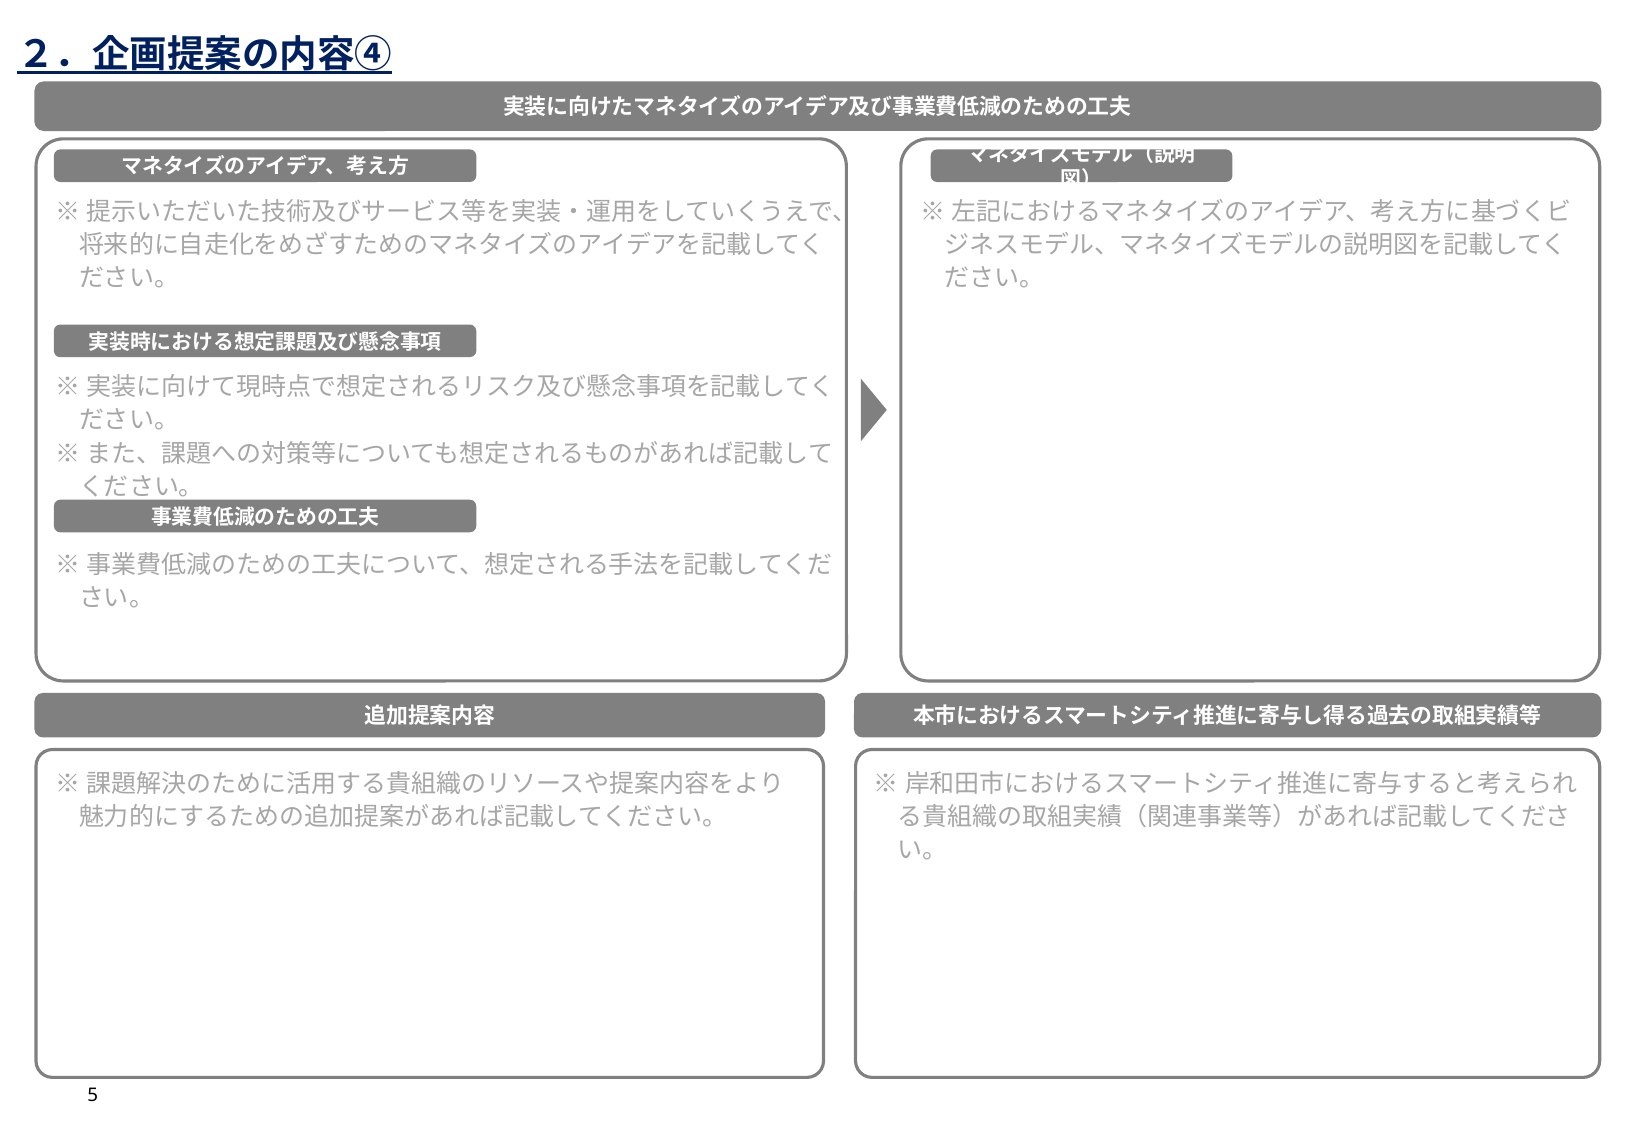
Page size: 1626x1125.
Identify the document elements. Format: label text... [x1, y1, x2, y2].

text_box [36, 138, 847, 681]
text_box 実装に向けたマネタイズのアイデア及び事業費低減のための工夫 [36, 82, 1600, 130]
slide_number 5 [68, 1080, 98, 1109]
text_box [861, 381, 886, 439]
text_box マネタイズのアイデア、考え方 [55, 150, 475, 181]
text_box マネタイズモデル（説明図） [932, 150, 1231, 181]
text_box [855, 749, 1600, 1078]
text_box ※事業費低減のための工夫について、想定される手法を記載してください。 [55, 544, 836, 612]
text_box ※課題解決のために活用する貴組織のリソースや提案内容をより魅力的にするための追加提案があれば記載してください。 [55, 763, 808, 831]
text_box ２．企画提案の内容④ [2, 0, 808, 83]
text_box 追加提案内容 [35, 694, 824, 736]
text_box [35, 749, 824, 1078]
text_box 実装時における想定課題及び懸念事項 [55, 326, 475, 356]
text_box [900, 138, 1600, 681]
text_box 事業費低減のための工夫 [55, 501, 475, 531]
text_box ※岸和田市におけるスマートシティ推進に寄与すると考えられる貴組織の取組実績（関連事業等）があれば記載してください。 [874, 763, 1589, 864]
text_box ※実装に向けて現時点で想定されるリスク及び懸念事項を記載してください。 ※また、課題への対策等についても想定されるものがあれば記載してください。 [55, 367, 836, 501]
text_box ※提示いただいた技術及びサービス等を実装・運用をしていくうえで、将来的に自走化をめざすためのマネタイズのアイデアを記載してください。 [55, 191, 836, 292]
text_box ※左記におけるマネタイズのアイデア、考え方に基づくビジネスモデル、マネタイズモデルの説明図を記載してください。 [920, 191, 1580, 292]
text_box 本市におけるスマートシティ推進に寄与し得る過去の取組実績等 [855, 694, 1600, 736]
